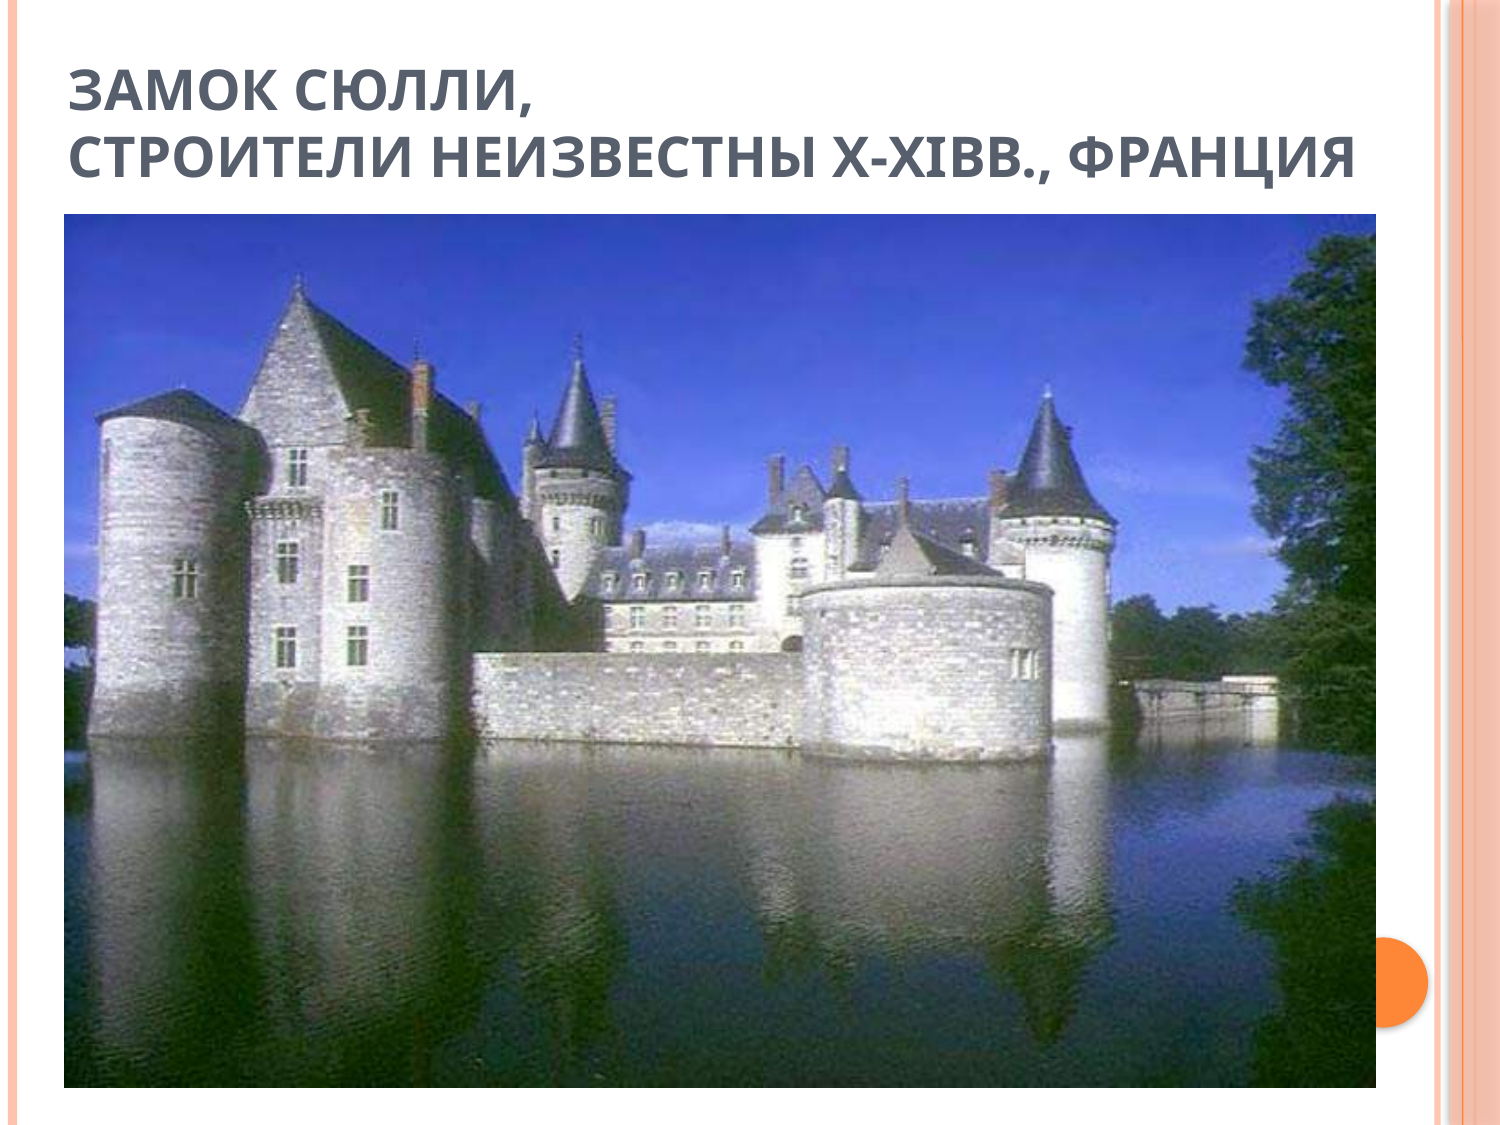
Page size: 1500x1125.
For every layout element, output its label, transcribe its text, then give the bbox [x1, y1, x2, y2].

title Замок Сюлли, строители неизвестны X-XIвв., Франция [53, 45, 1388, 197]
picture [64, 213, 1377, 1089]
